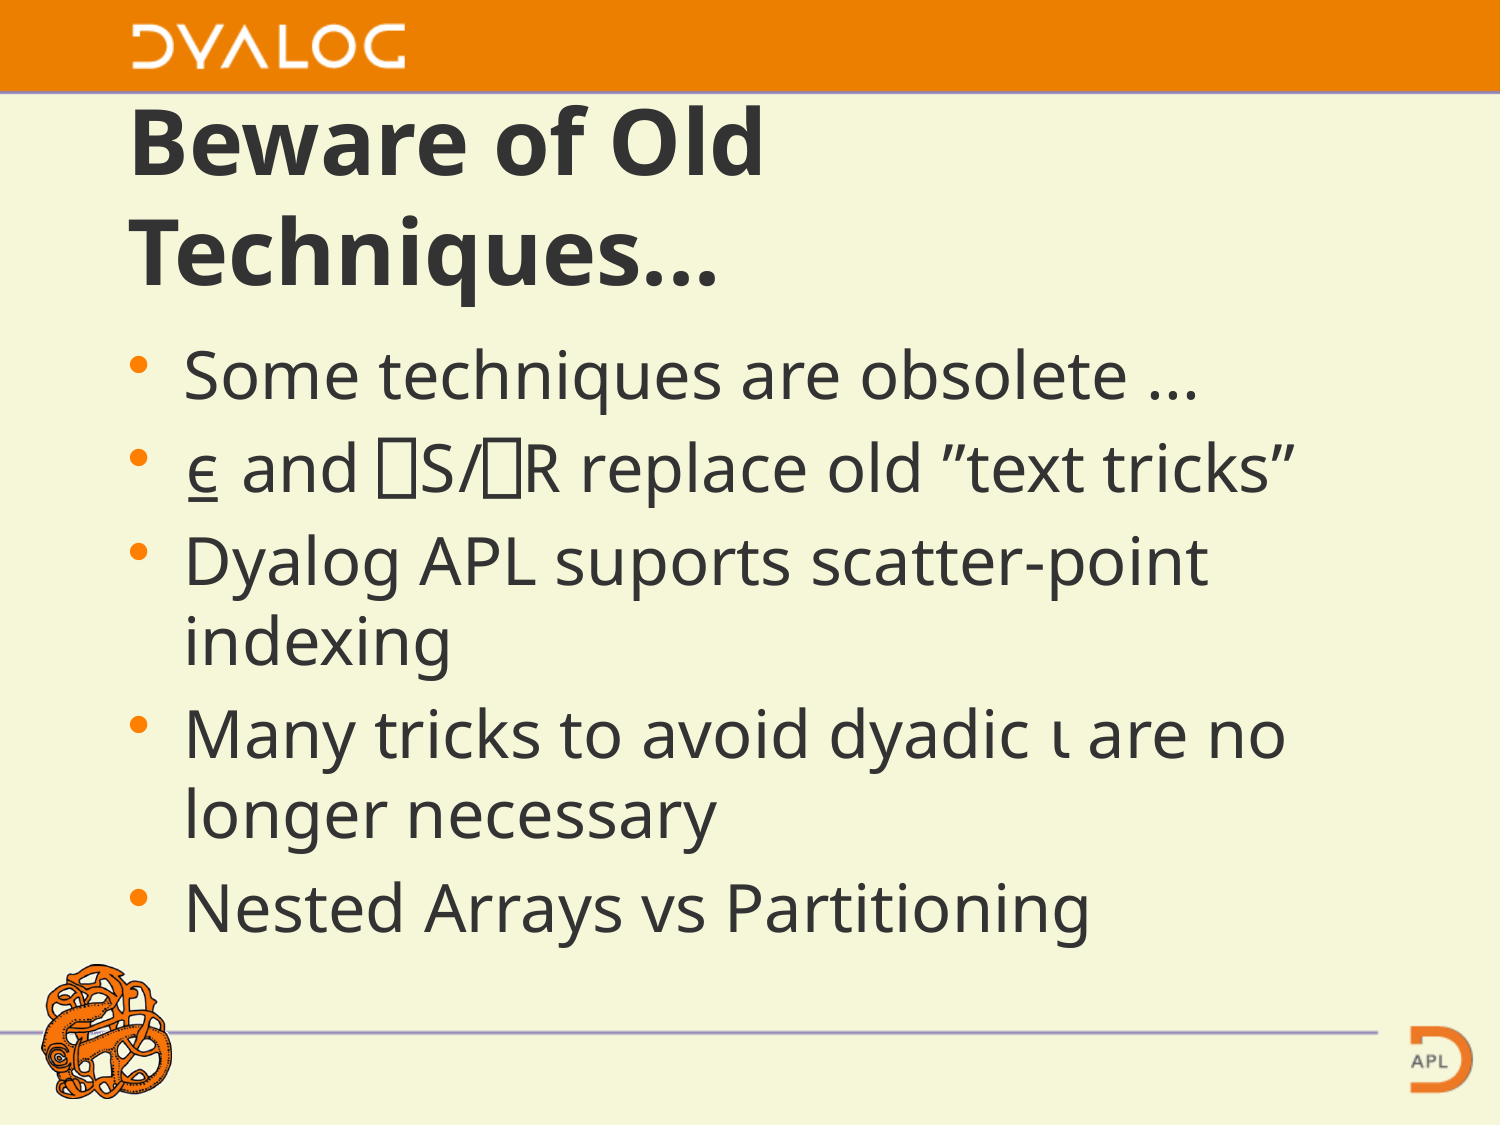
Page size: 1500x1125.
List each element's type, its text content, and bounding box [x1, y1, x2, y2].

list Some techniques are obsolete ... ⍷ and ⎕S/⎕R replace old ”text tricks” Dyalog APL suports scatter-point indexing Many tricks to avoid dyadic ⍳ are no longer necessary Nested Arrays vs Partitioning [112, 324, 1447, 1000]
title Beware of Old Techniques... [112, 99, 1388, 288]
picture [0, 0, 1500, 1125]
